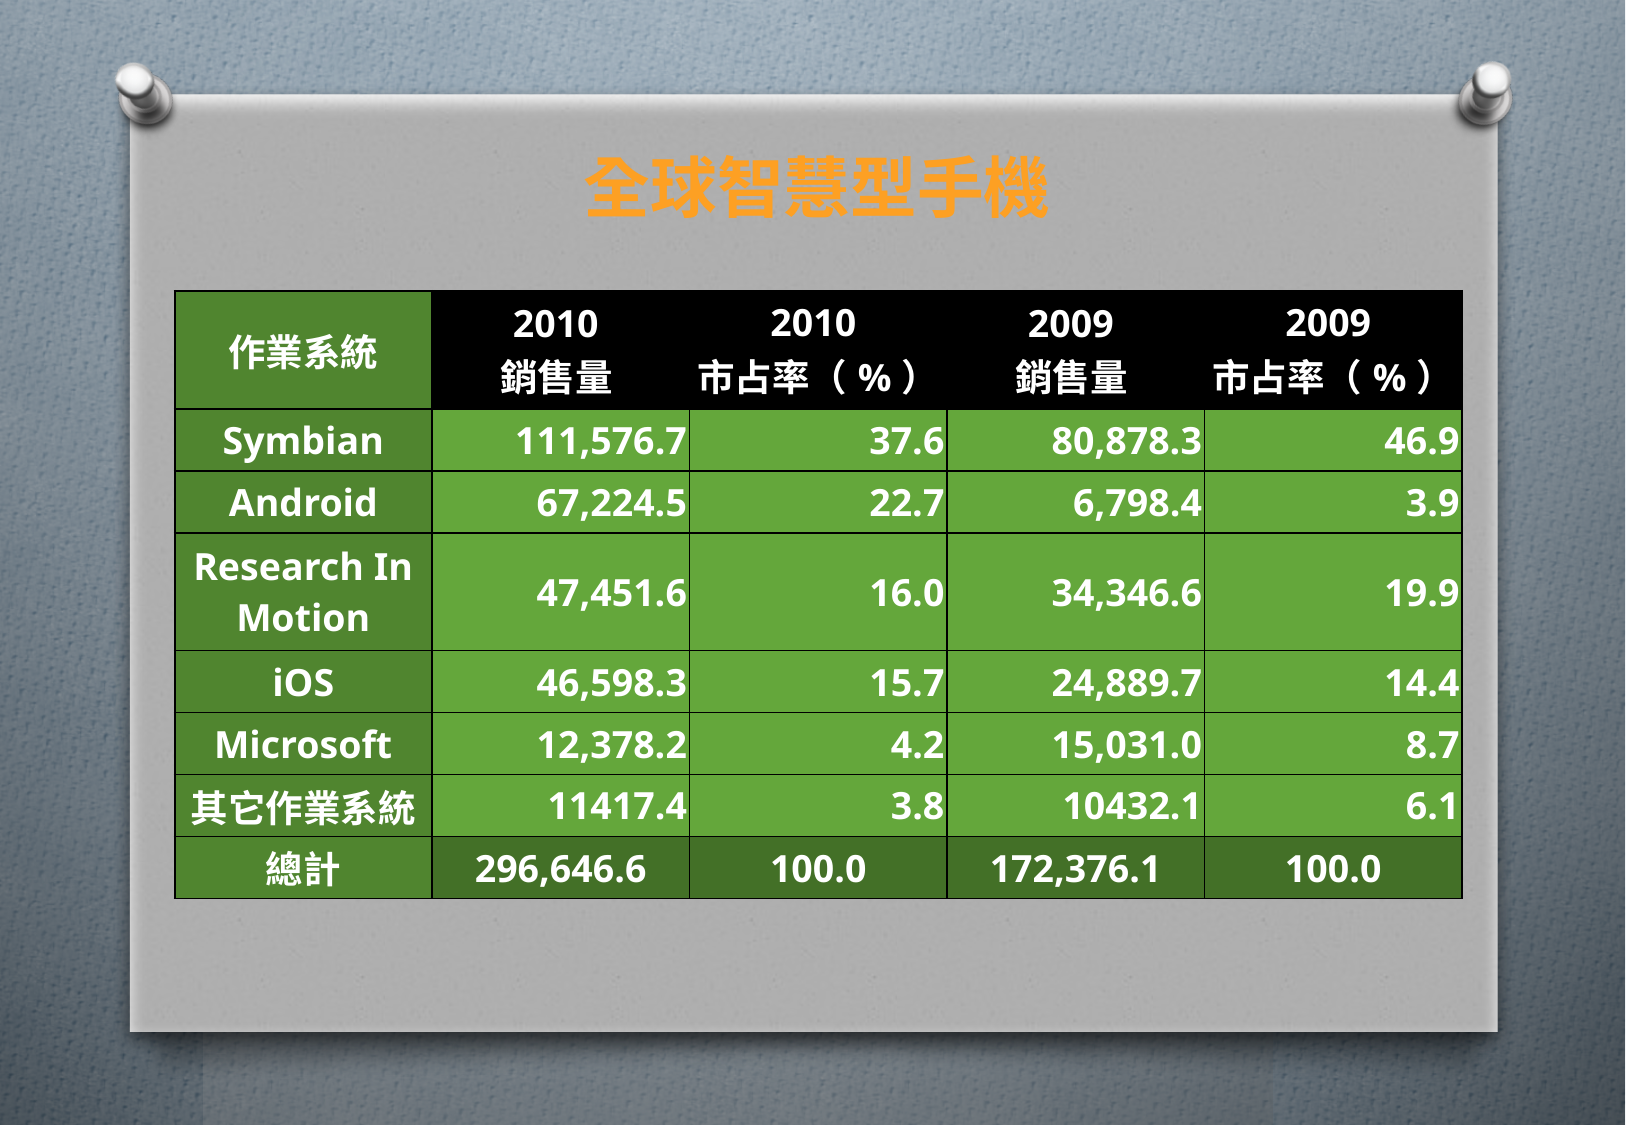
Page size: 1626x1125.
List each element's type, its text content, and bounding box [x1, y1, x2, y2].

table_cell 3.8 [690, 775, 946, 836]
table_cell 172,376.1 [948, 837, 1204, 898]
table_cell 11417.4 [433, 775, 689, 836]
table_cell 100.0 [690, 837, 946, 898]
table_cell Symbian [176, 410, 431, 470]
table_cell 4.2 [690, 713, 946, 774]
table_cell 總計 [176, 837, 431, 898]
table_cell 12,378.2 [433, 713, 689, 774]
title 全球智慧型手機 [198, 125, 1436, 247]
table_cell 3.9 [1205, 472, 1461, 532]
table_cell 67,224.5 [433, 472, 689, 532]
table_cell 37.6 [690, 410, 946, 470]
table_cell 10432.1 [948, 775, 1204, 836]
table_cell 15,031.0 [948, 713, 1204, 774]
table_cell 47,451.6 [433, 534, 689, 650]
table_header 2010 市占率（%） [690, 292, 946, 408]
table_cell 14.4 [1205, 651, 1461, 712]
table_cell 80,878.3 [948, 410, 1204, 470]
table_header 2009 市占率（%） [1205, 292, 1461, 408]
table_cell 34,346.6 [948, 534, 1204, 650]
table_cell 16.0 [690, 534, 946, 650]
table_cell 46,598.3 [433, 651, 689, 712]
table_cell 24,889.7 [948, 651, 1204, 712]
table_cell 19.9 [1205, 534, 1461, 650]
table_cell iOS [176, 651, 431, 712]
table_cell Research In Motion [176, 534, 431, 650]
picture [83, 29, 212, 154]
table_header 2010 銷售量 [433, 292, 689, 408]
table_cell 6.1 [1205, 775, 1461, 836]
table_header 作業系統 [176, 292, 431, 408]
picture [1429, 34, 1556, 157]
table_cell 其它作業系統 [176, 775, 431, 836]
table_cell 111,576.7 [433, 410, 689, 470]
table_cell 6,798.4 [948, 472, 1204, 532]
table_cell Microsoft [176, 713, 431, 774]
table_cell 100.0 [1205, 837, 1461, 898]
table_cell Android [176, 472, 431, 532]
table_cell 15.7 [690, 651, 946, 712]
table_cell 22.7 [690, 472, 946, 532]
table_cell 8.7 [1205, 713, 1461, 774]
table_cell 46.9 [1205, 410, 1461, 470]
table_cell 296,646.6 [433, 837, 689, 898]
table_header 2009 銷售量 [948, 292, 1204, 408]
